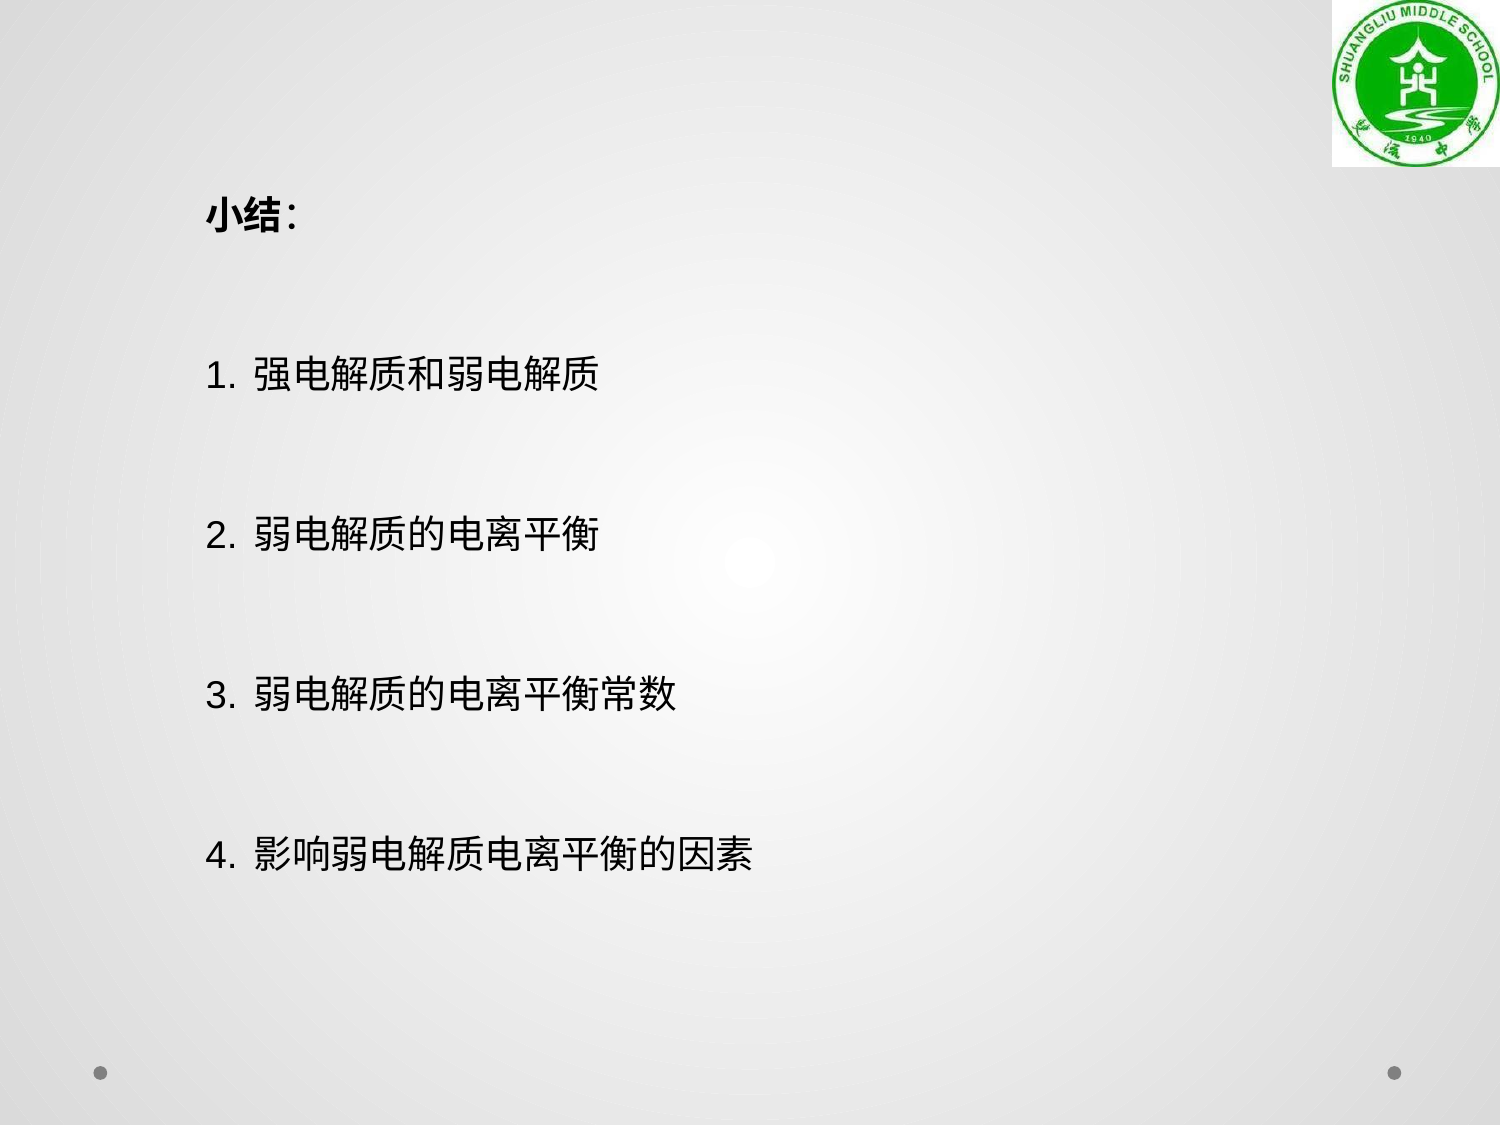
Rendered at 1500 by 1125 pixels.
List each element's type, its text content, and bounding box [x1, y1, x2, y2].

picture [1332, 0, 1500, 168]
text_box 小结： 1.强电解质和弱电解质 2.弱电解质的电离平衡 3.弱电解质的电离平衡常数 4.影响弱电解质电离平衡的因素 [190, 168, 1479, 903]
